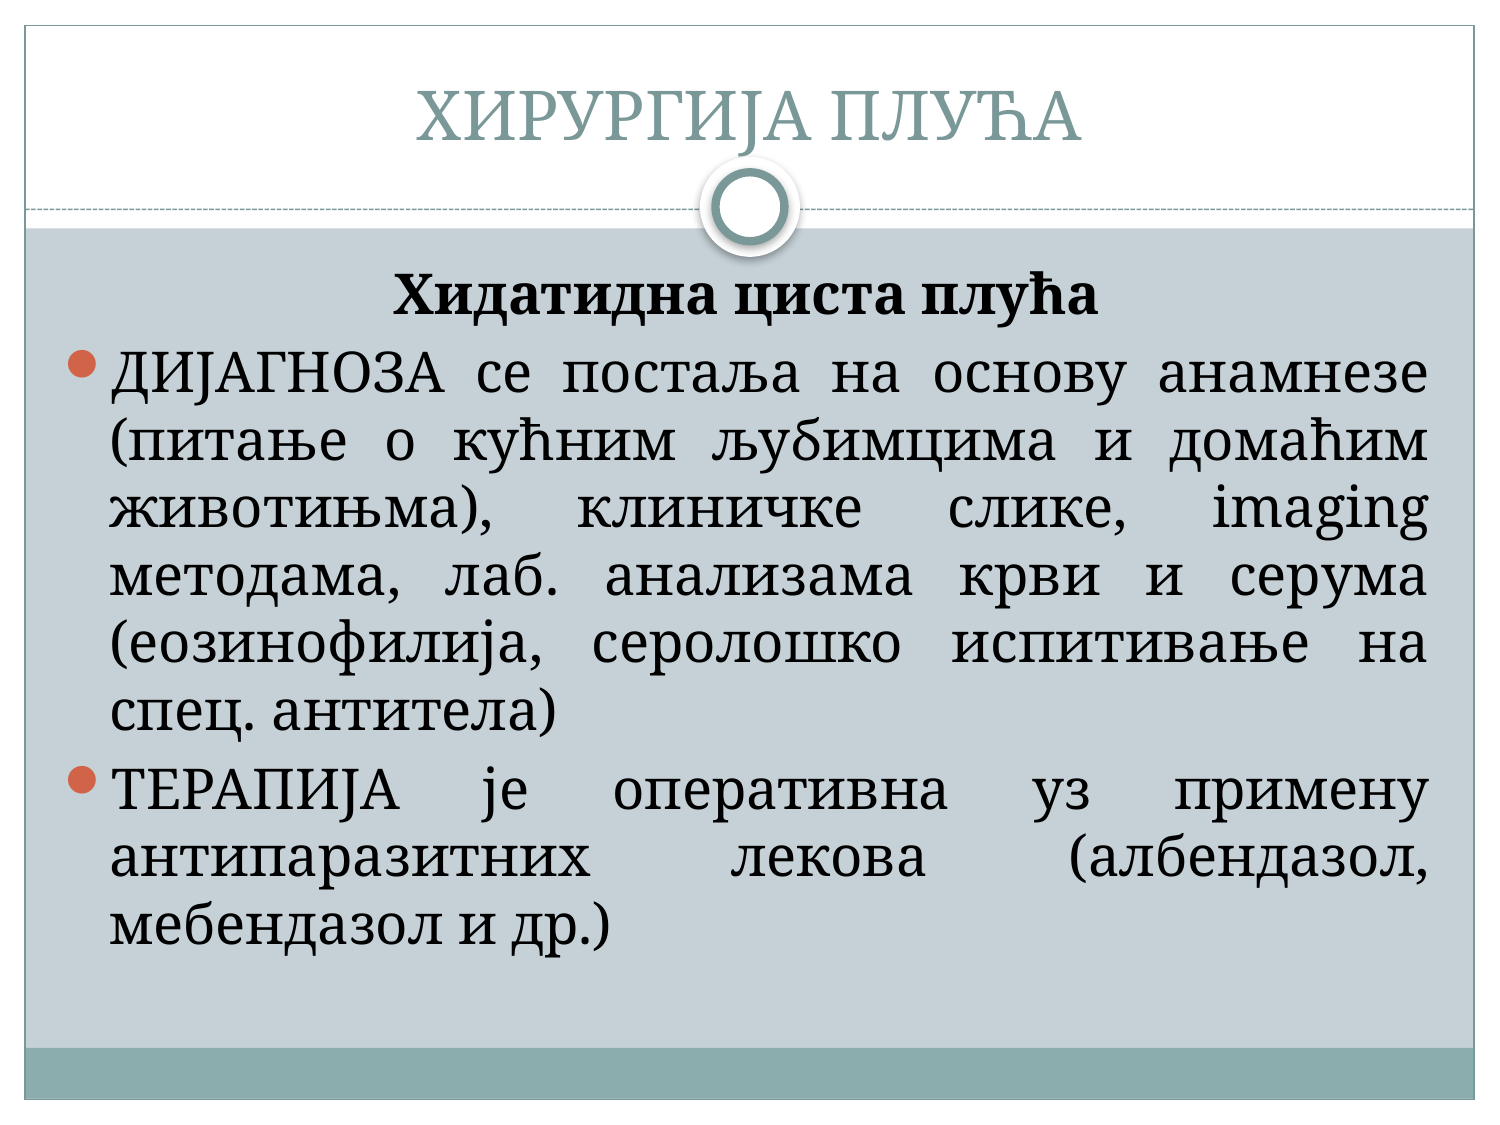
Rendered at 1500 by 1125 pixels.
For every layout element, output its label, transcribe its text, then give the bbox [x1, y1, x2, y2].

list Хидатидна циста плућа ДИЈАГНОЗА се постаља на основу анамнезе (питање о кућним љубимцима и домаћим животињма), клиничке слике, imaging методама, лаб. анализама крви и серума (еозинофилија, серолошко испитивање на спец. антитела) ТЕРАПИЈА је оперативна уз примену антипаразитних лекова (албендазол, мебендазол и др.) [49, 250, 1445, 1001]
title ХИРУРГИЈА ПЛУЋА [49, 37, 1450, 162]
